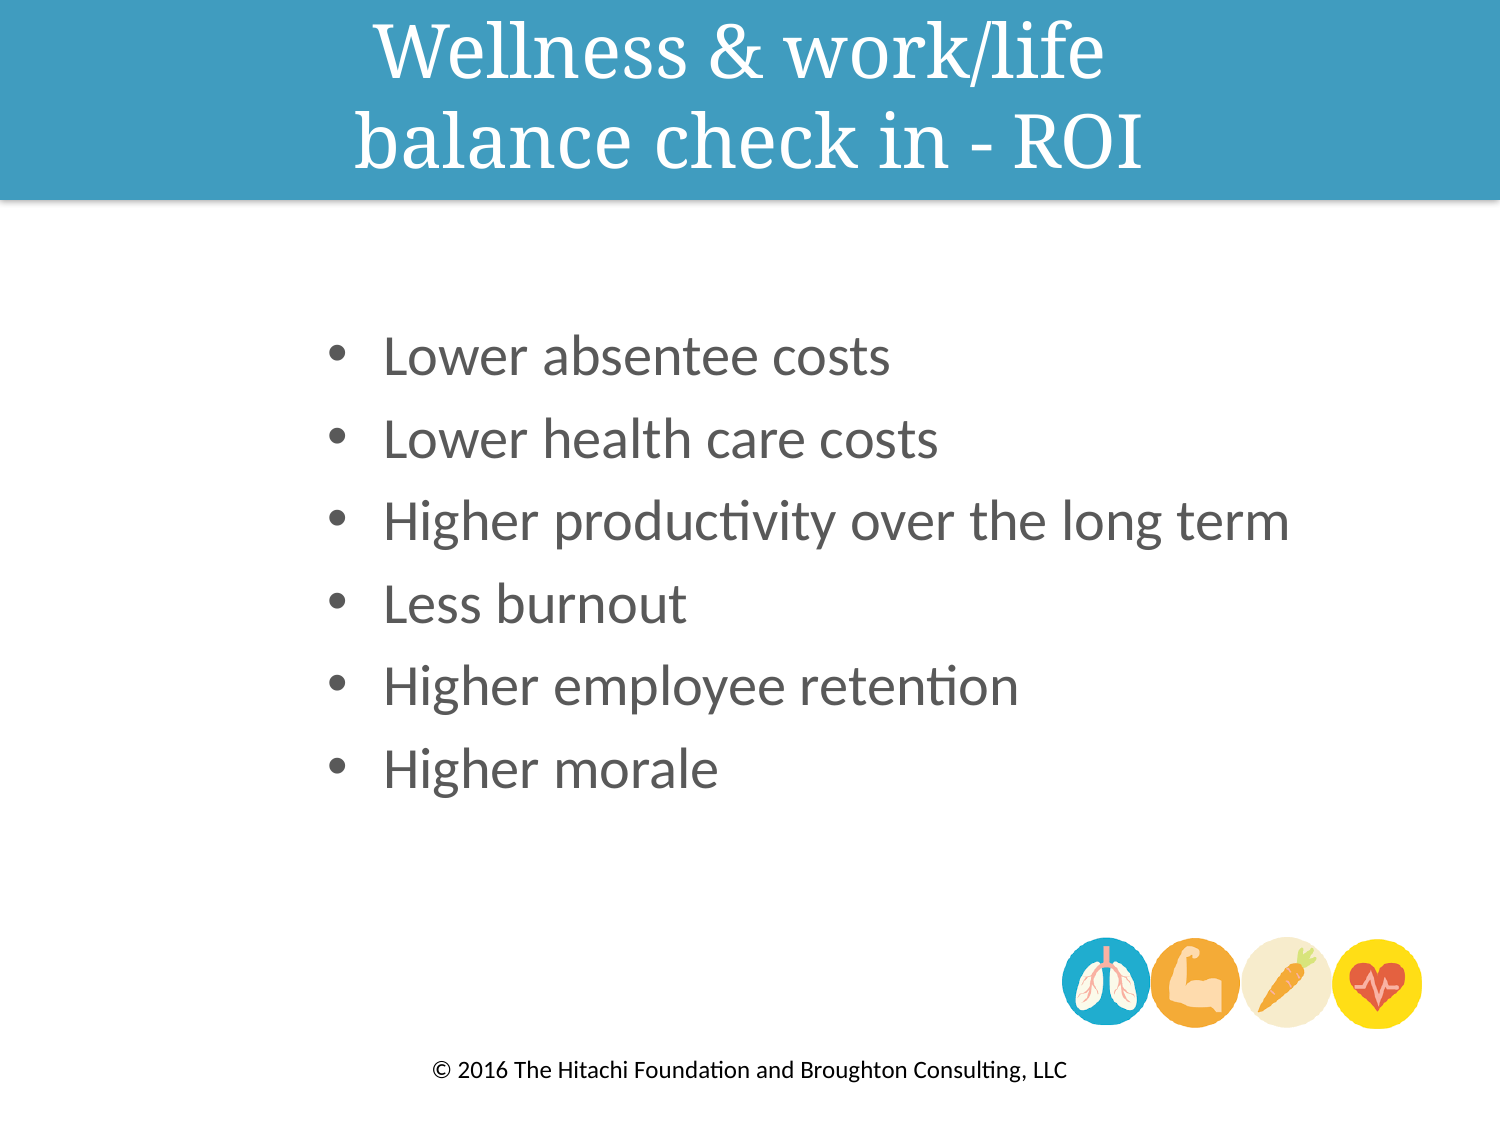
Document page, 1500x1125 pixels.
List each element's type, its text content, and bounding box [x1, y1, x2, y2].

text_box Lower absentee costs Lower health care costs Higher productivity over the long term Less burnout Higher employee retention Higher morale [237, 309, 1450, 1025]
title Wellness & work/life balance check in - ROI [112, 24, 1388, 163]
picture [1062, 937, 1423, 1030]
